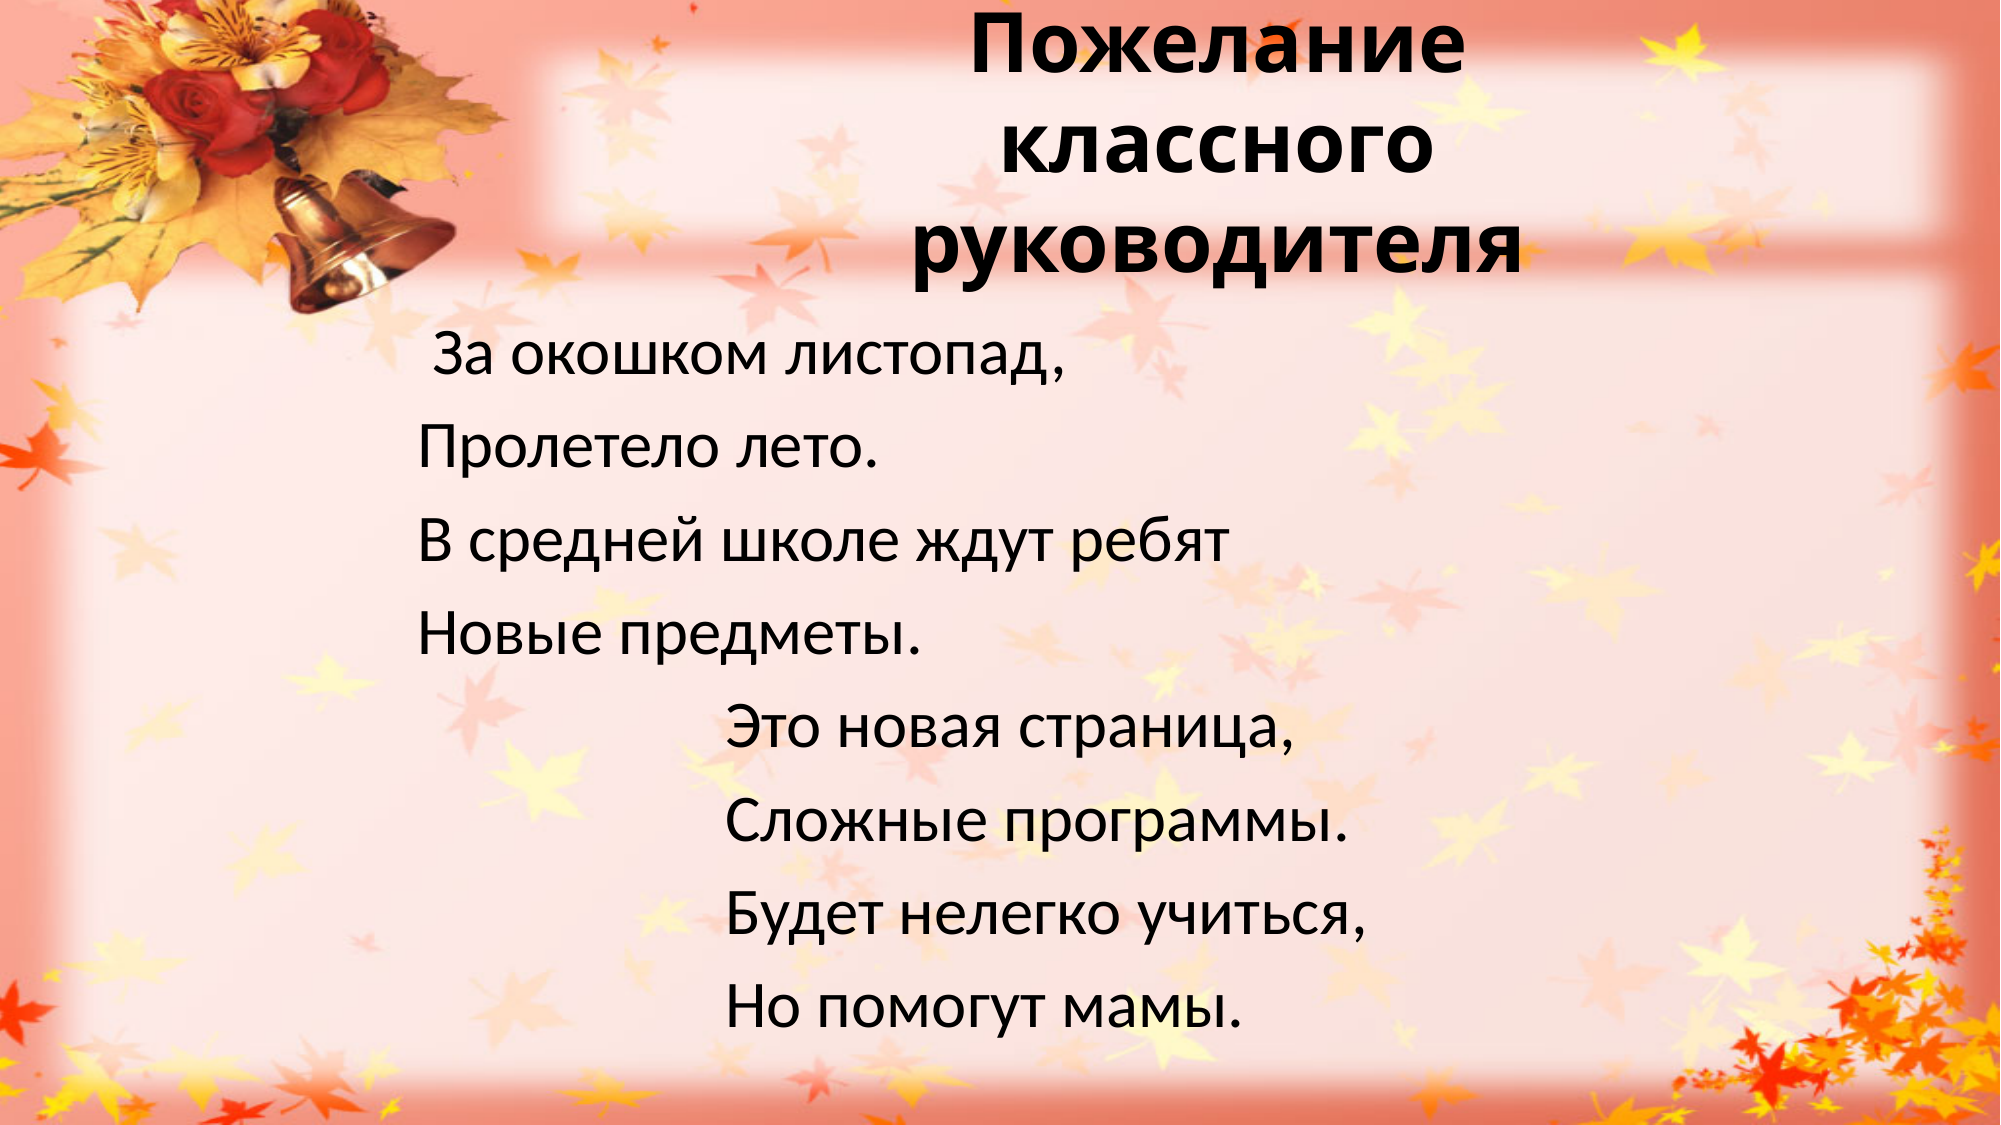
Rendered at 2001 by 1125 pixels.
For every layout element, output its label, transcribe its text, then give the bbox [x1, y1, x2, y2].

title Пожелание классного руководителя [753, 93, 1704, 295]
list За окошком листопад, Пролетело лето. В средней школе ждут ребят Новые предметы. Это новая страница, Сложные программы. Будет нелегко учиться, Но помогут мамы. [402, 300, 1704, 1044]
picture [0, 0, 2000, 1125]
